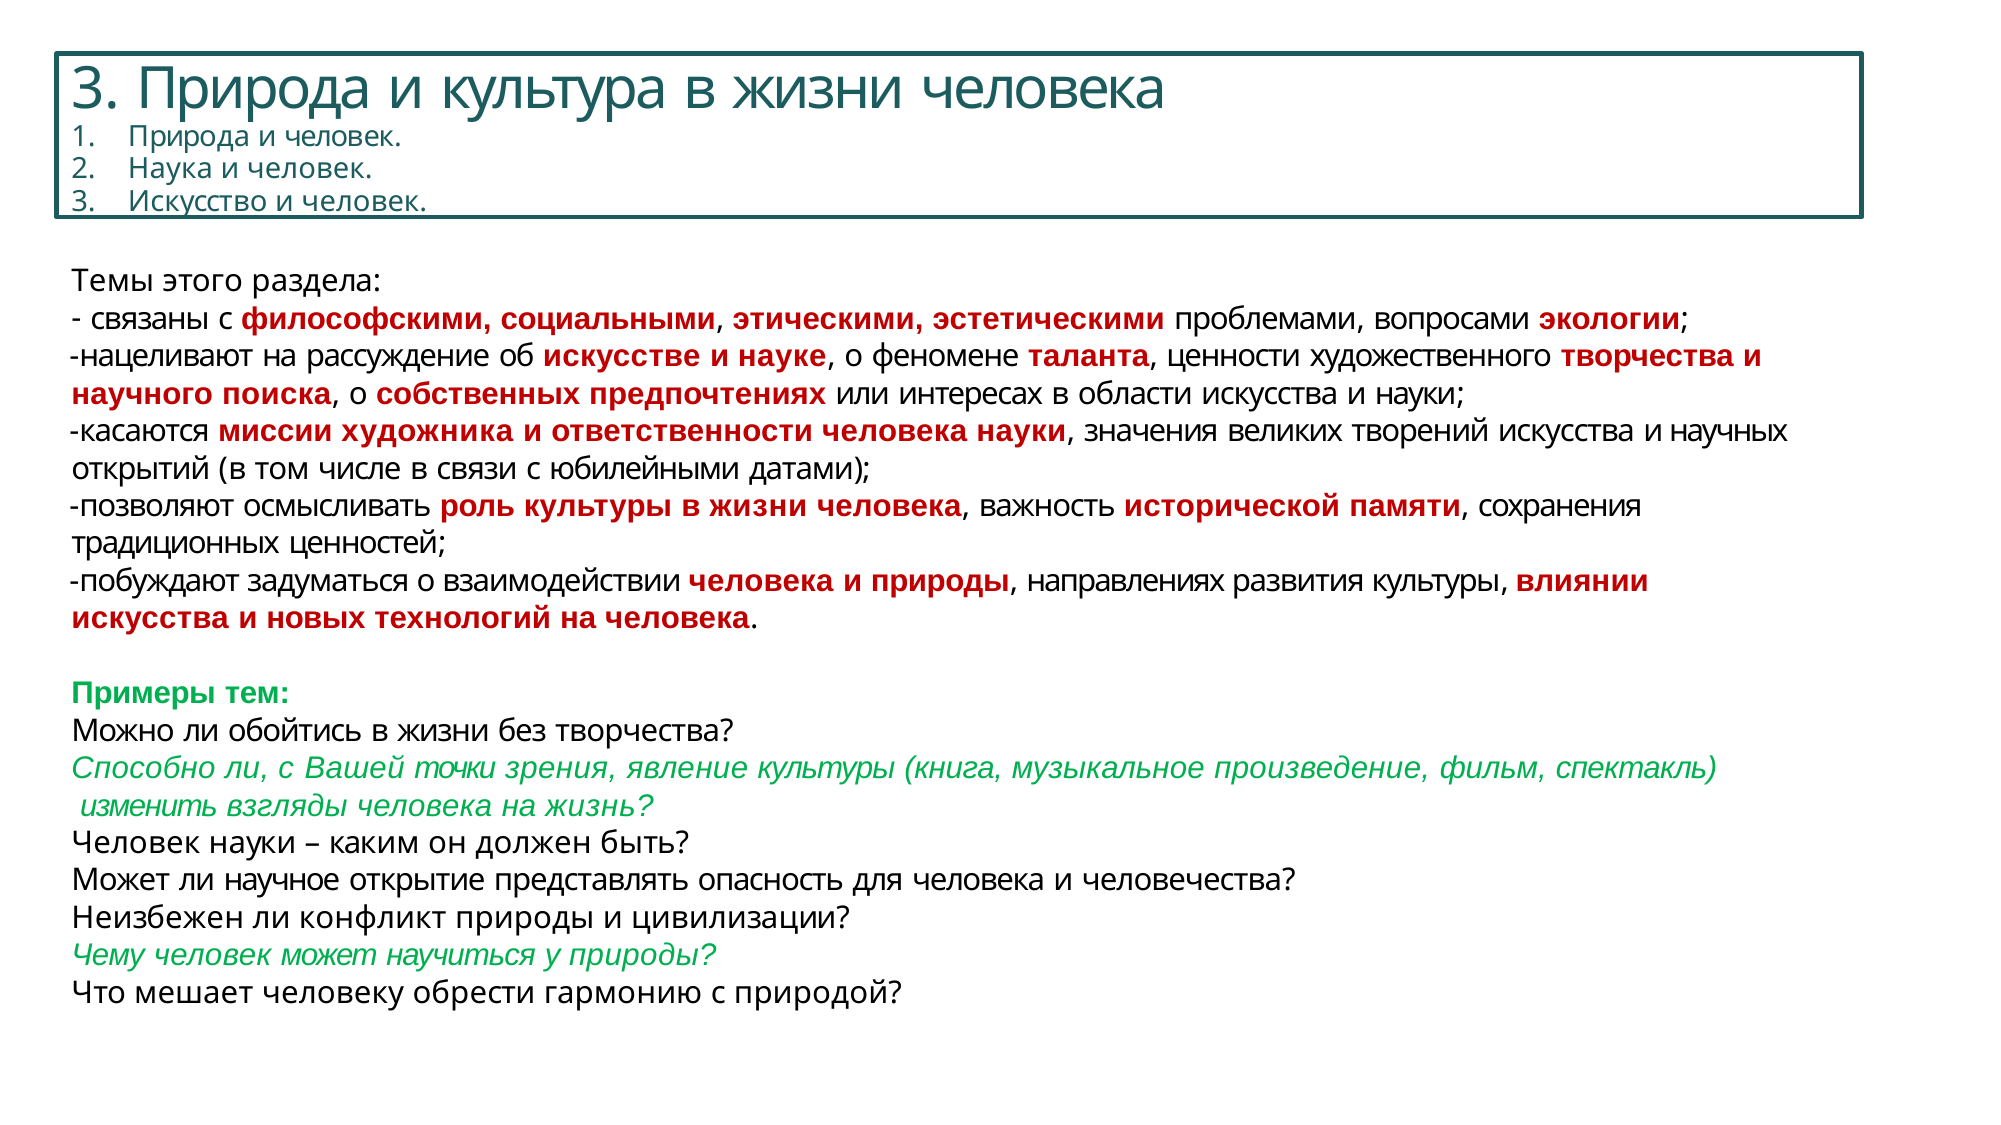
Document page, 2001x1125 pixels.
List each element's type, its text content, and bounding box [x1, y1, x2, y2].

text_box Природа и культура в жизни человека Природа и человек. Наука и человек. Искусство и человек. [56, 53, 1862, 217]
text_box Темы этого раздела: связаны с философскими, социальными, этическими, эстетическими проблемами, вопросами экологии; нацеливают на рассуждение об искусстве и науке, о феномене таланта, ценности художественного творчества и научного поиска, о собственных предпочтениях или интересах в области искусства и науки; касаются миссии художника и ответственности человека науки, значения великих творений искусства и научных открытий (в том числе в связи с юбилейными датами); позволяют осмысливать роль культуры в жизни человека, важность исторической памяти, сохранения традиционных ценностей; побуждают задуматься о взаимодействии человека и природы, направлениях развития культуры, влиянии искусства и новых технологий на человека. Примеры тем: Можно ли обойтись в жизни без творчества? Способно ли, с Вашей точки зрения, явление культуры (книга, музыкальное произведение, фильм, спектакль) изменить взгляды человека на жизнь? Человек науки – каким он должен быть? Может ли научное открытие представлять опасность для человека и человечества? Неизбежен ли конфликт природы и цивилизации? Чему человек может научиться у природы? Что мешает человеку обрести гармонию с природой? [69, 258, 1846, 1010]
